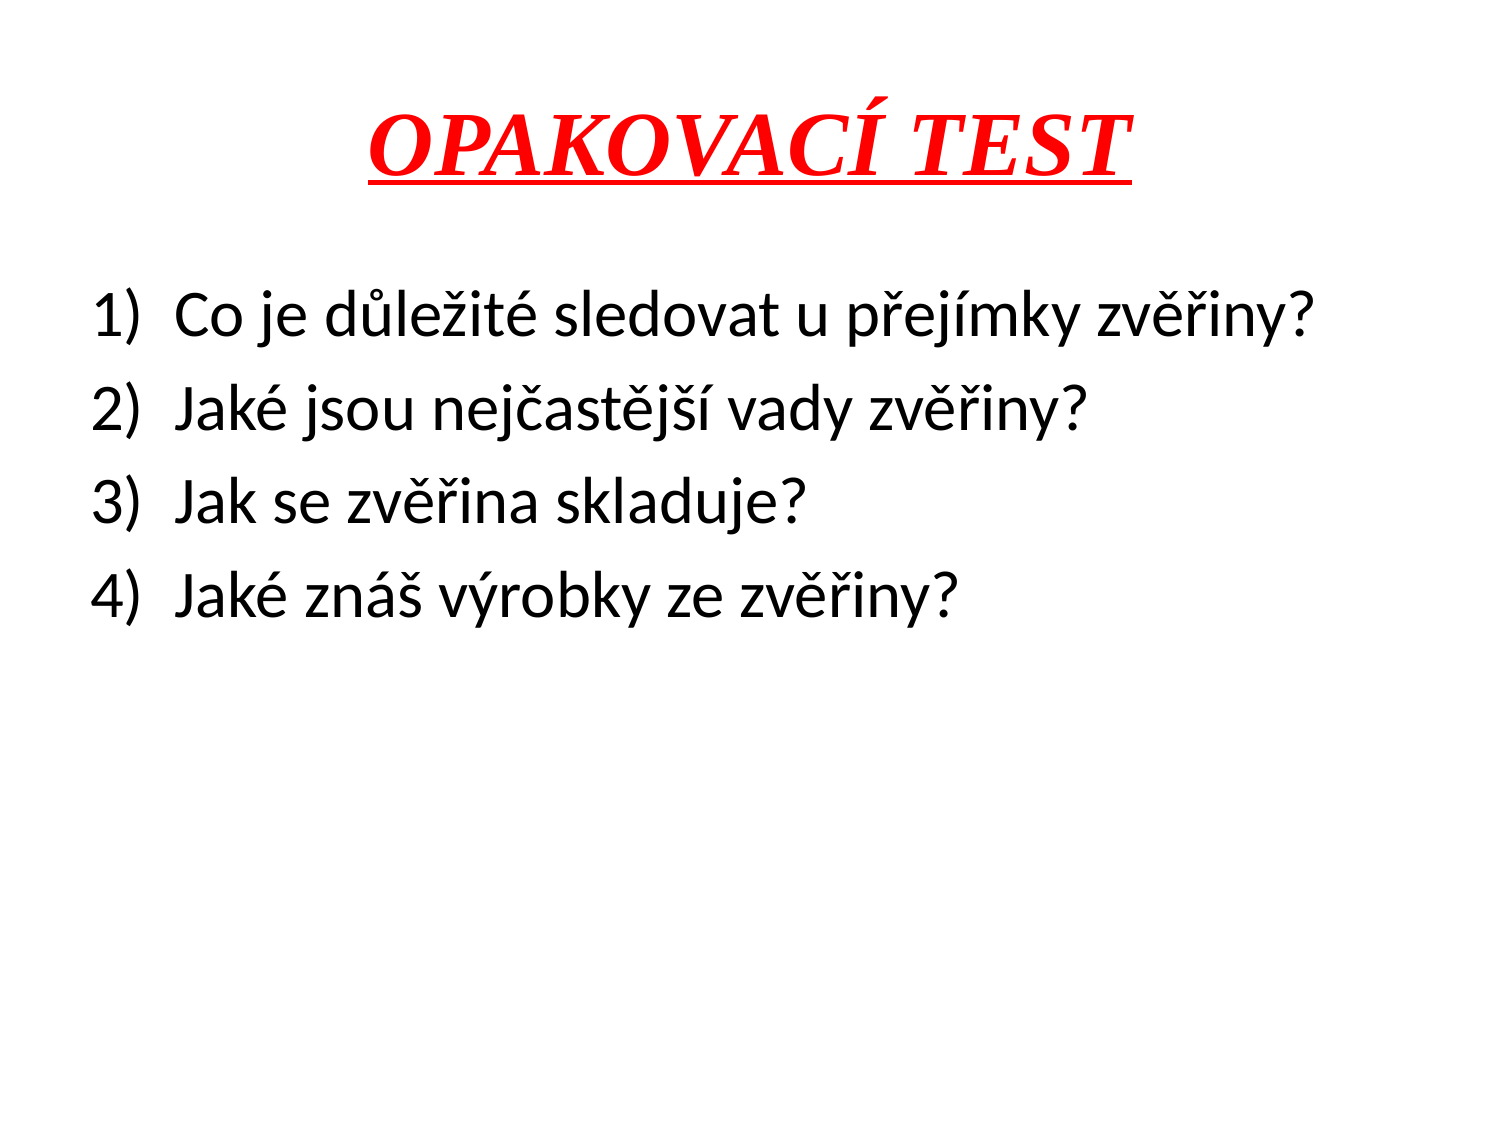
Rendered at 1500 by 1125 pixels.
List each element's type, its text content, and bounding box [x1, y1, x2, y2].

list Co je důležité sledovat u přejímky zvěřiny? Jaké jsou nejčastější vady zvěřiny? Jak se zvěřina skladuje? Jaké znáš výrobky ze zvěřiny? [75, 262, 1425, 1005]
title OPAKOVACÍ TEST [75, 45, 1425, 233]
